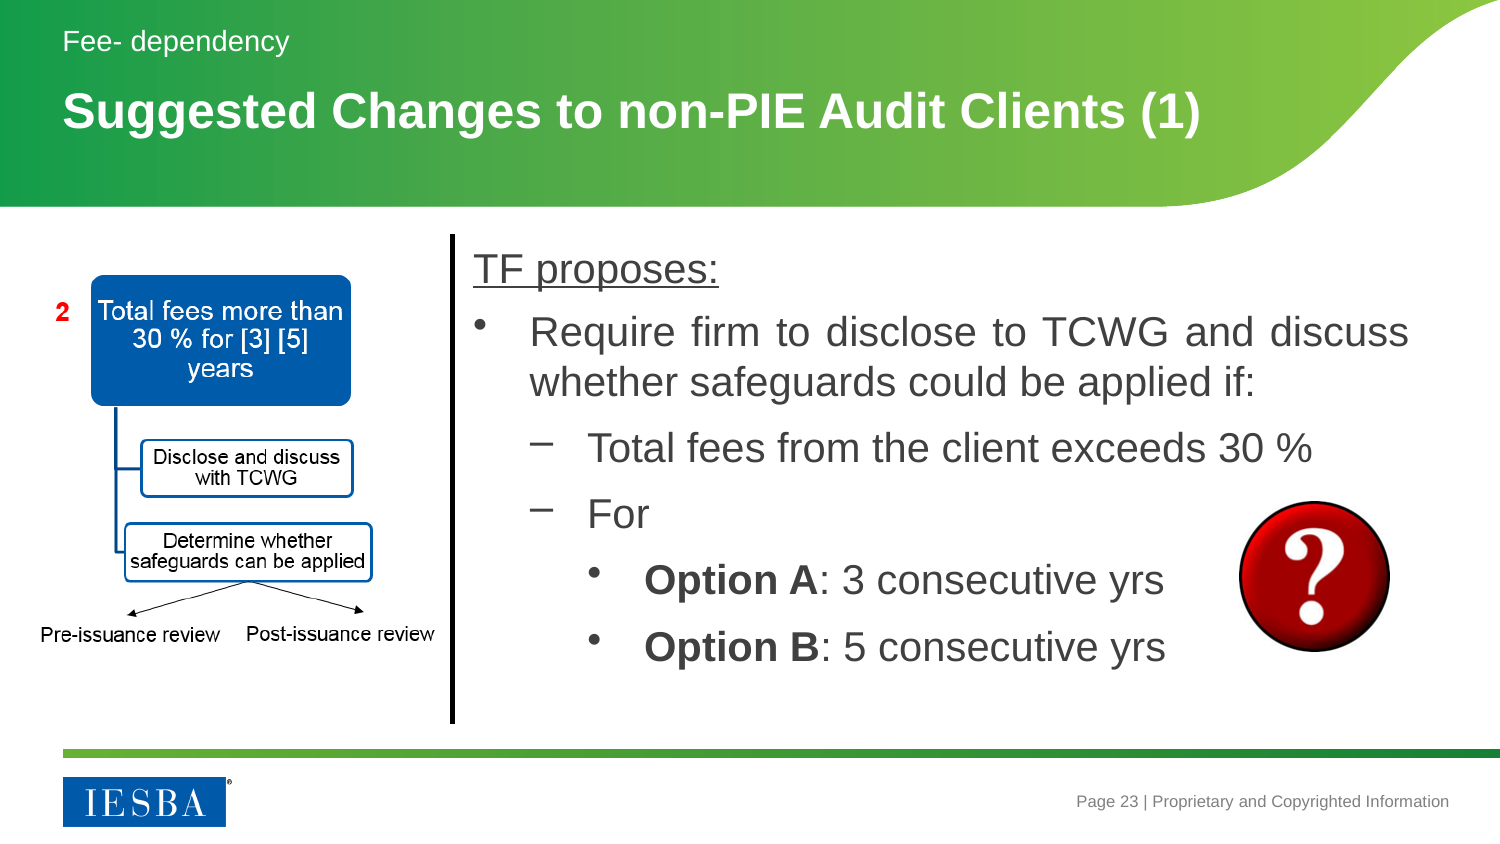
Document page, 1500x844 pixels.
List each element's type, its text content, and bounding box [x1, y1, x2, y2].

picture [1238, 501, 1390, 652]
picture [24, 264, 444, 694]
picture [63, 777, 232, 827]
text_box TF proposes: Require firm to disclose to TCWG and discuss whether safeguards could be applied if: Total fees from the client exceeds 30 % For Option A: 3 consecutive yrs Option B: 5 consecutive yrs [458, 234, 1425, 710]
subtitle Fee- dependency [62, 21, 500, 50]
title Suggested Changes to non-PIE Audit Clients (1) [62, 75, 1300, 142]
list [50, 209, 1463, 725]
picture [0, 0, 1500, 207]
